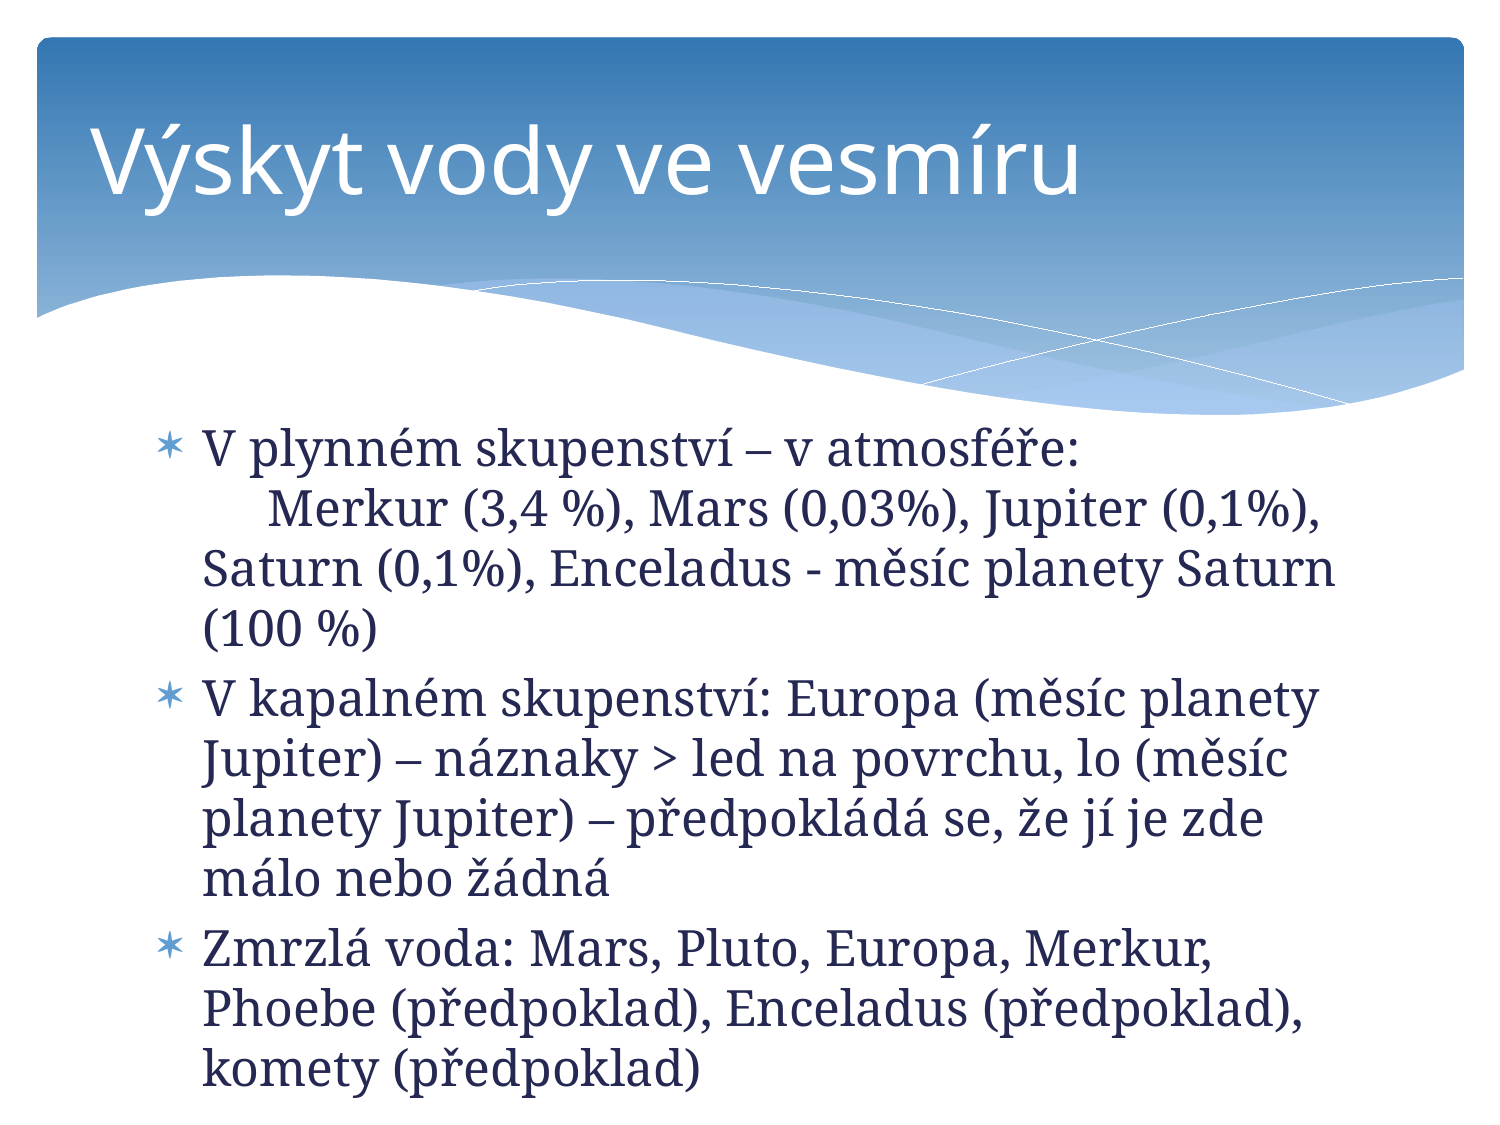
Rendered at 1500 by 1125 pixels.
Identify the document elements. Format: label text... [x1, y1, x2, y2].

title Výskyt vody ve vesmíru [74, 55, 1426, 262]
list V plynném skupenství – v atmosféře: Merkur (3,4 %), Mars (0,03%), Jupiter (0,1%), Saturn (0,1%), Enceladus - měsíc planety Saturn (100 %) V kapalném skupenství: Europa (měsíc planety Jupiter) – náznaky > led na povrchu, lo (měsíc planety Jupiter) – předpokládá se, že jí je zde málo nebo žádná Zmrzlá voda: Mars, Pluto, Europa, Merkur, Phoebe (předpoklad), Enceladus (předpoklad), komety (předpoklad) [142, 408, 1359, 1006]
